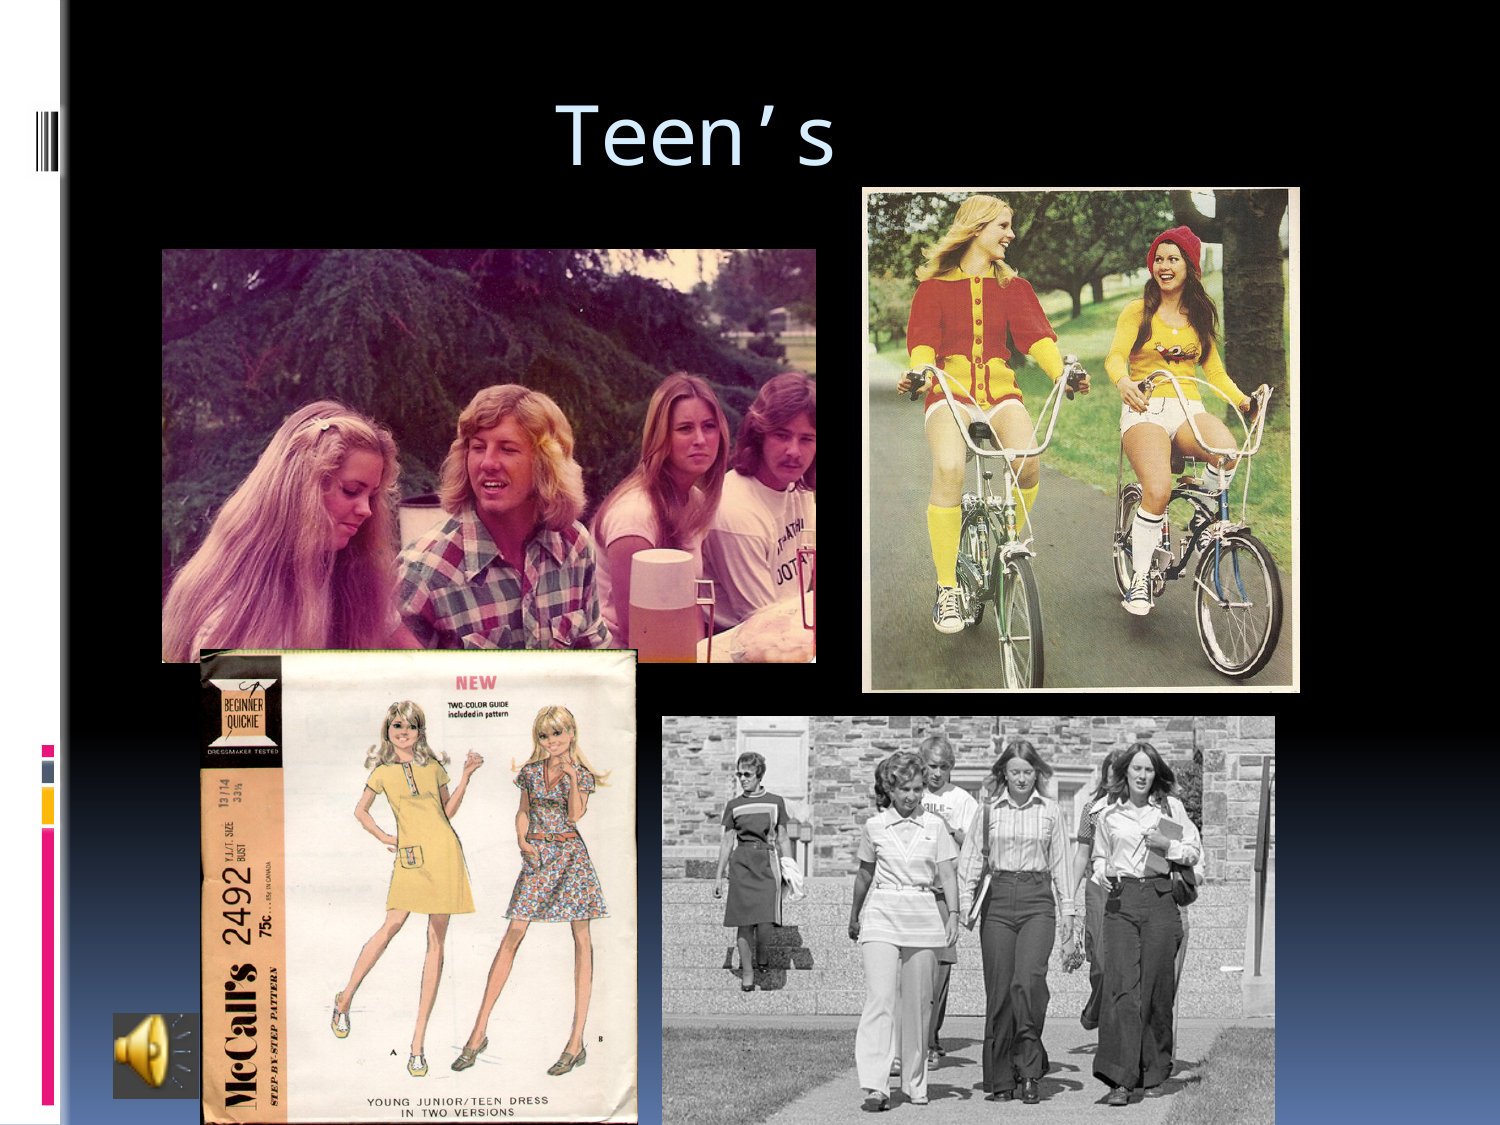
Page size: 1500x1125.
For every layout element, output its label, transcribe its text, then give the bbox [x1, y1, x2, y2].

picture [199, 649, 638, 1125]
picture [661, 716, 1276, 1125]
picture [861, 187, 1301, 694]
picture [111, 1011, 201, 1101]
picture [161, 249, 816, 663]
title Teen’s [537, 75, 1200, 225]
